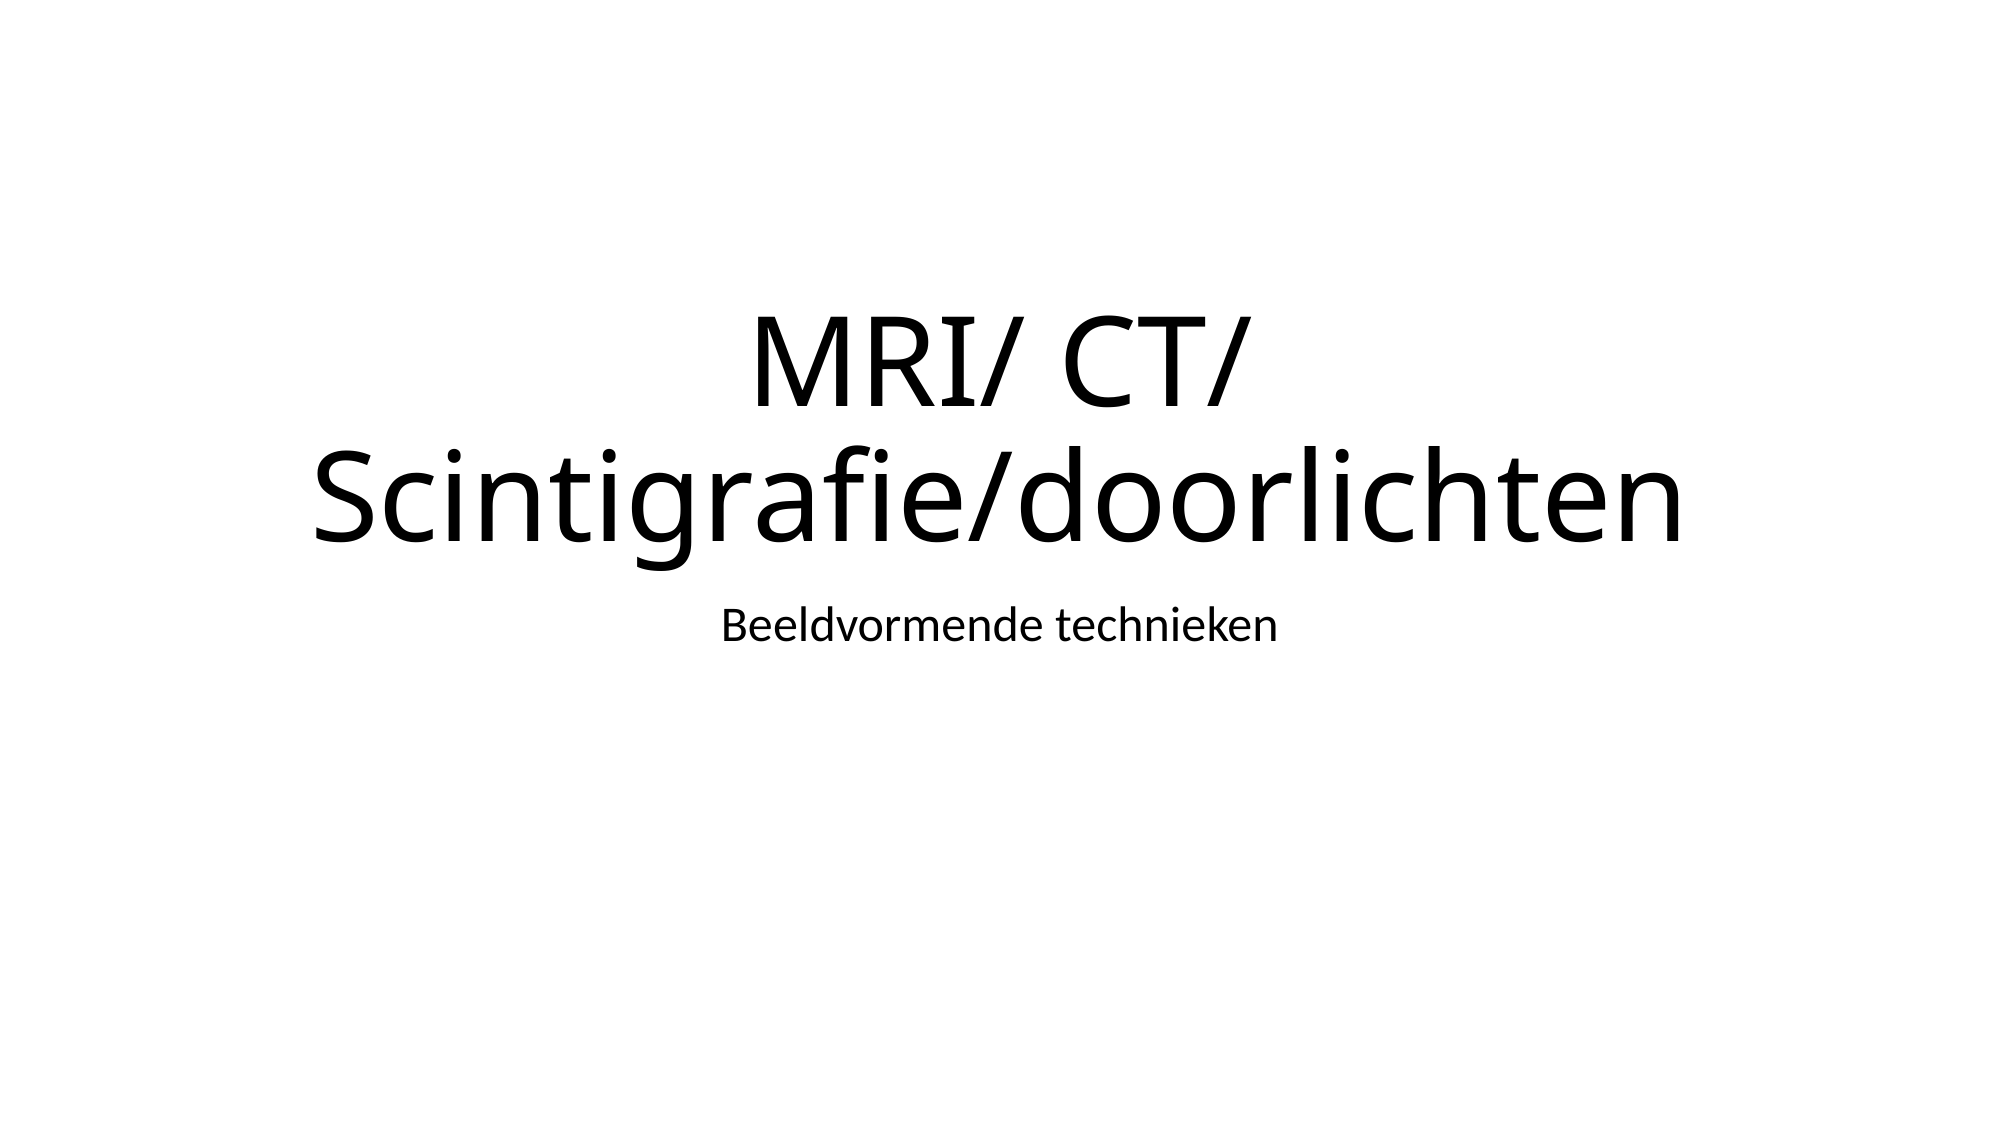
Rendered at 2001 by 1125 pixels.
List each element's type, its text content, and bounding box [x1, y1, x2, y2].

subtitle Beeldvormende technieken [249, 590, 1750, 863]
title MRI/ CT/ Scintigrafie/doorlichten [249, 184, 1750, 576]
